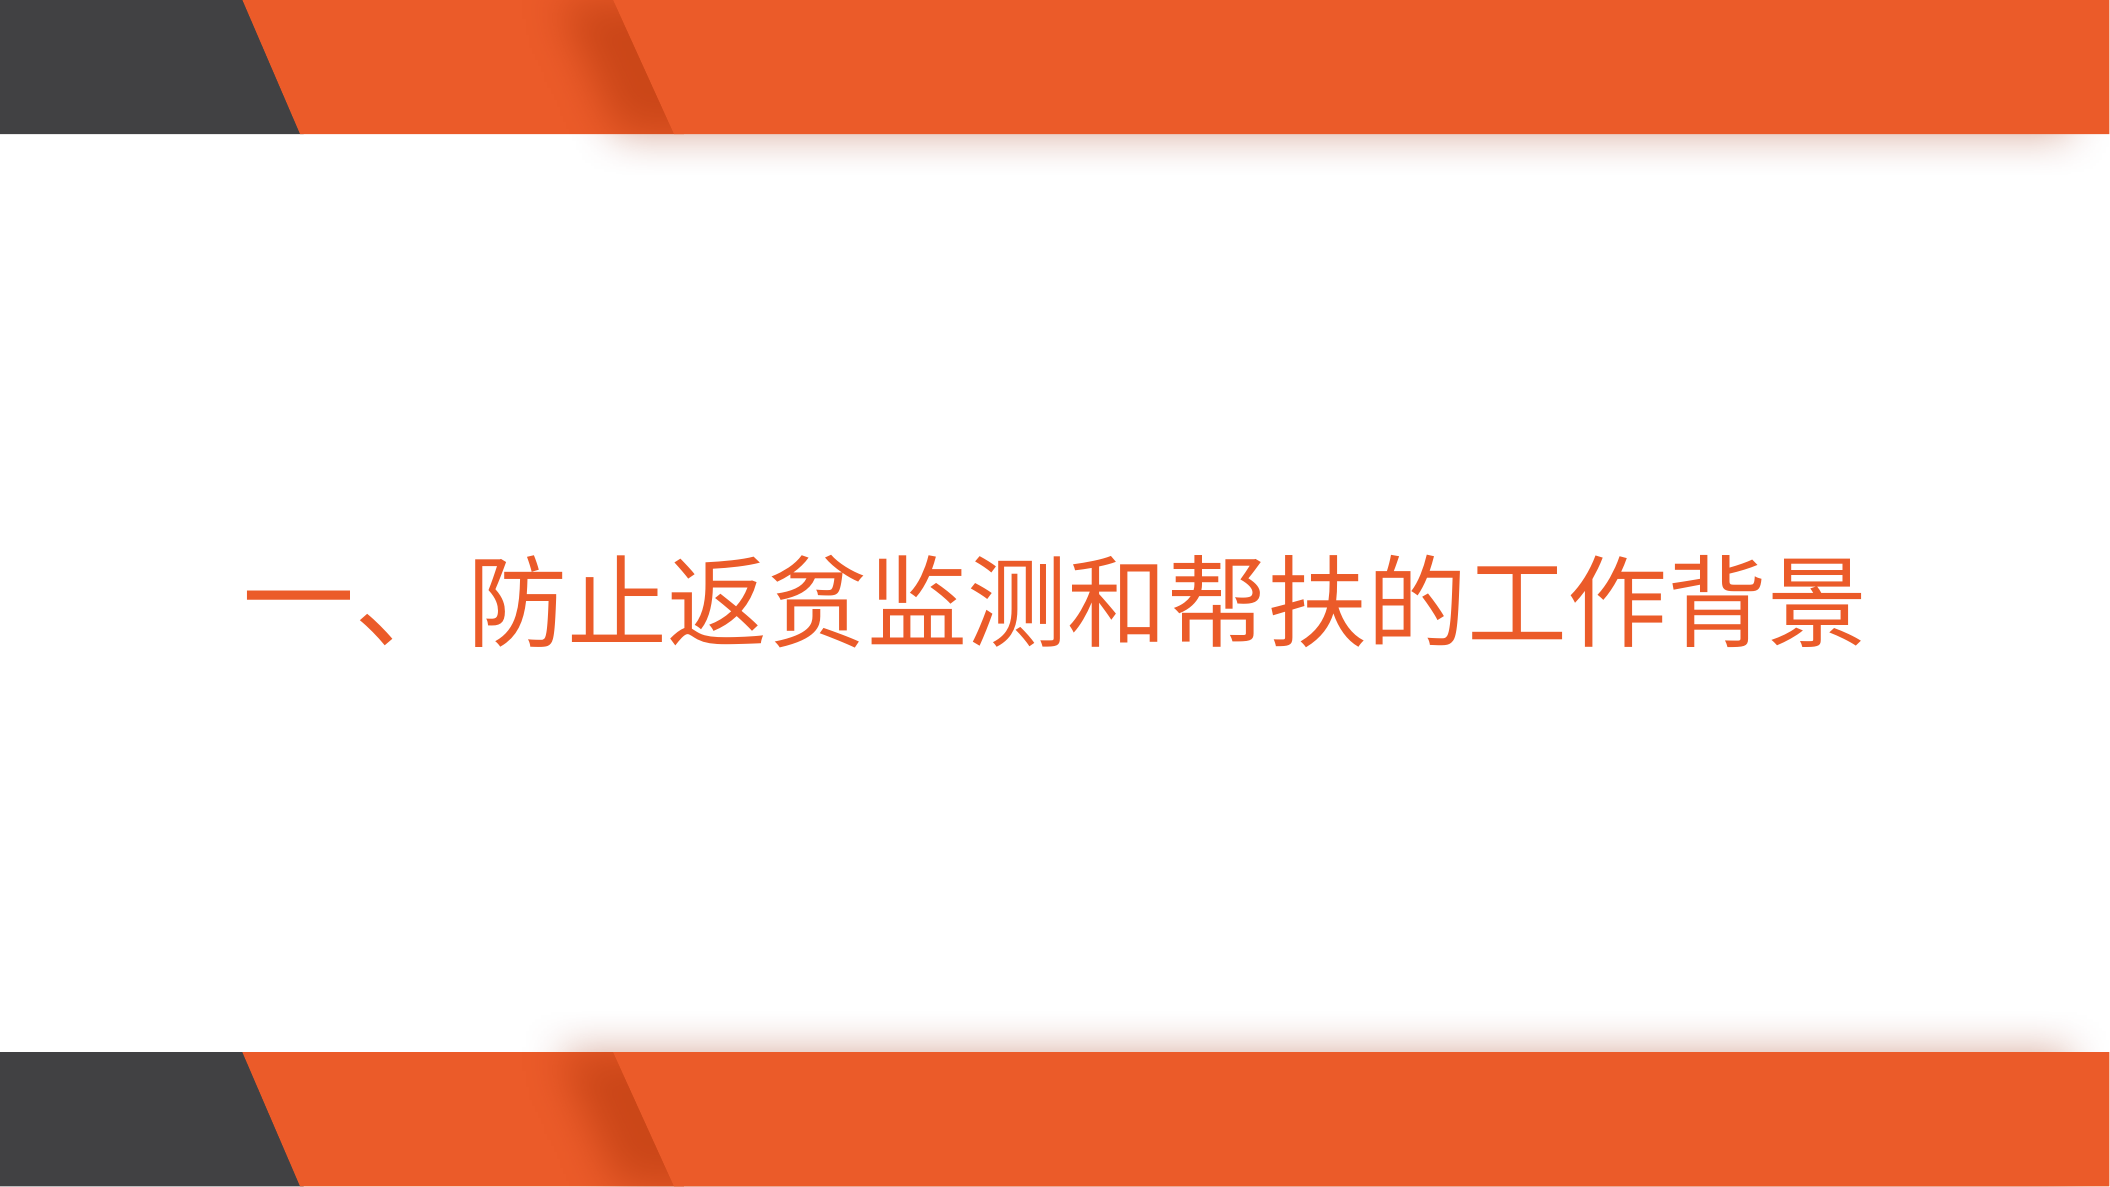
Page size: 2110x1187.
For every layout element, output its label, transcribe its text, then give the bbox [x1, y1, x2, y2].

text_box 一、防止返贫监测和帮扶的工作背景 [227, 519, 1903, 670]
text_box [0, 0, 2110, 135]
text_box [0, 1052, 2110, 1187]
